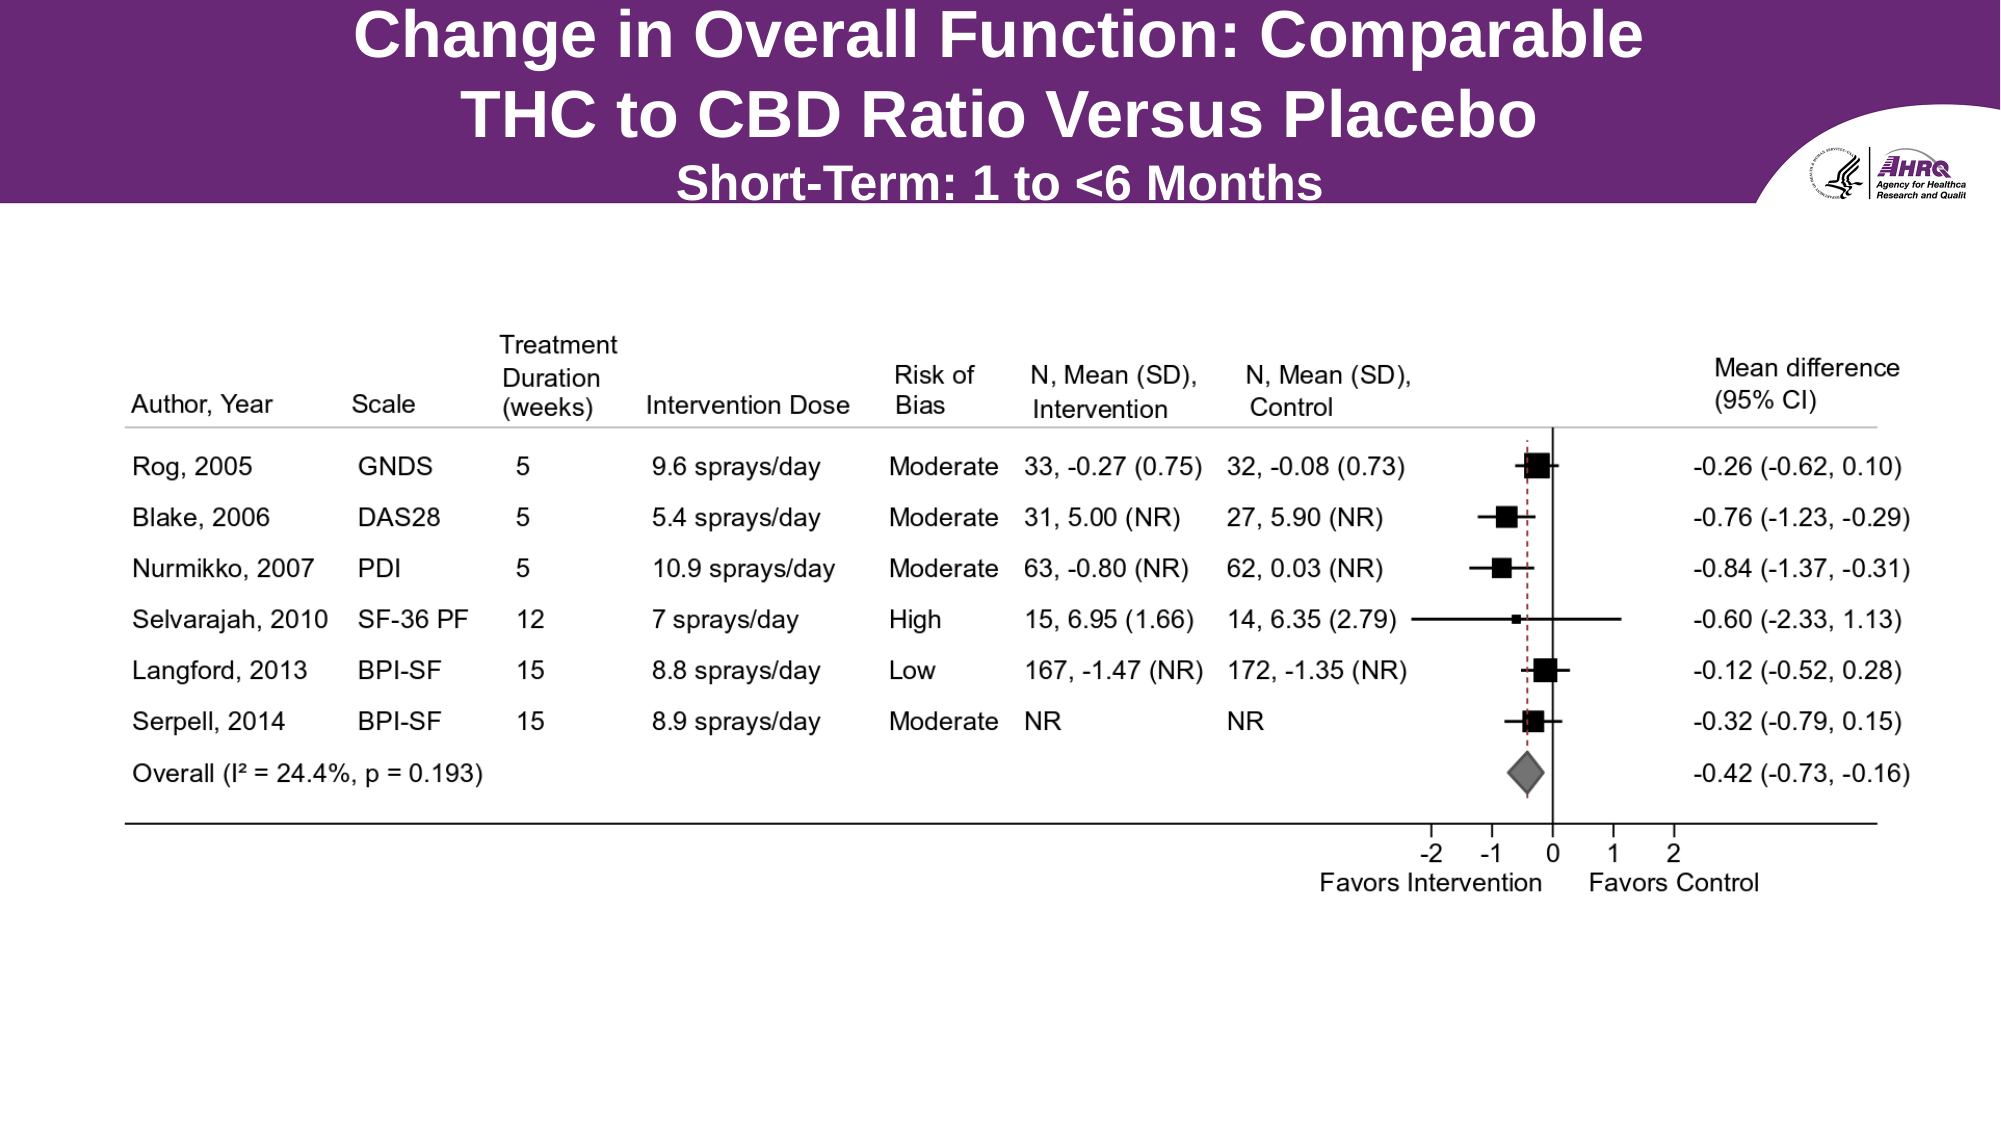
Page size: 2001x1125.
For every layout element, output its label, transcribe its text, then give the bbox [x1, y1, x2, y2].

title Change in Overall Function: Comparable THC to CBD Ratio Versus Placebo Short-Term: 1 to <6 Months [275, 50, 1725, 152]
picture [0, 0, 2001, 1125]
